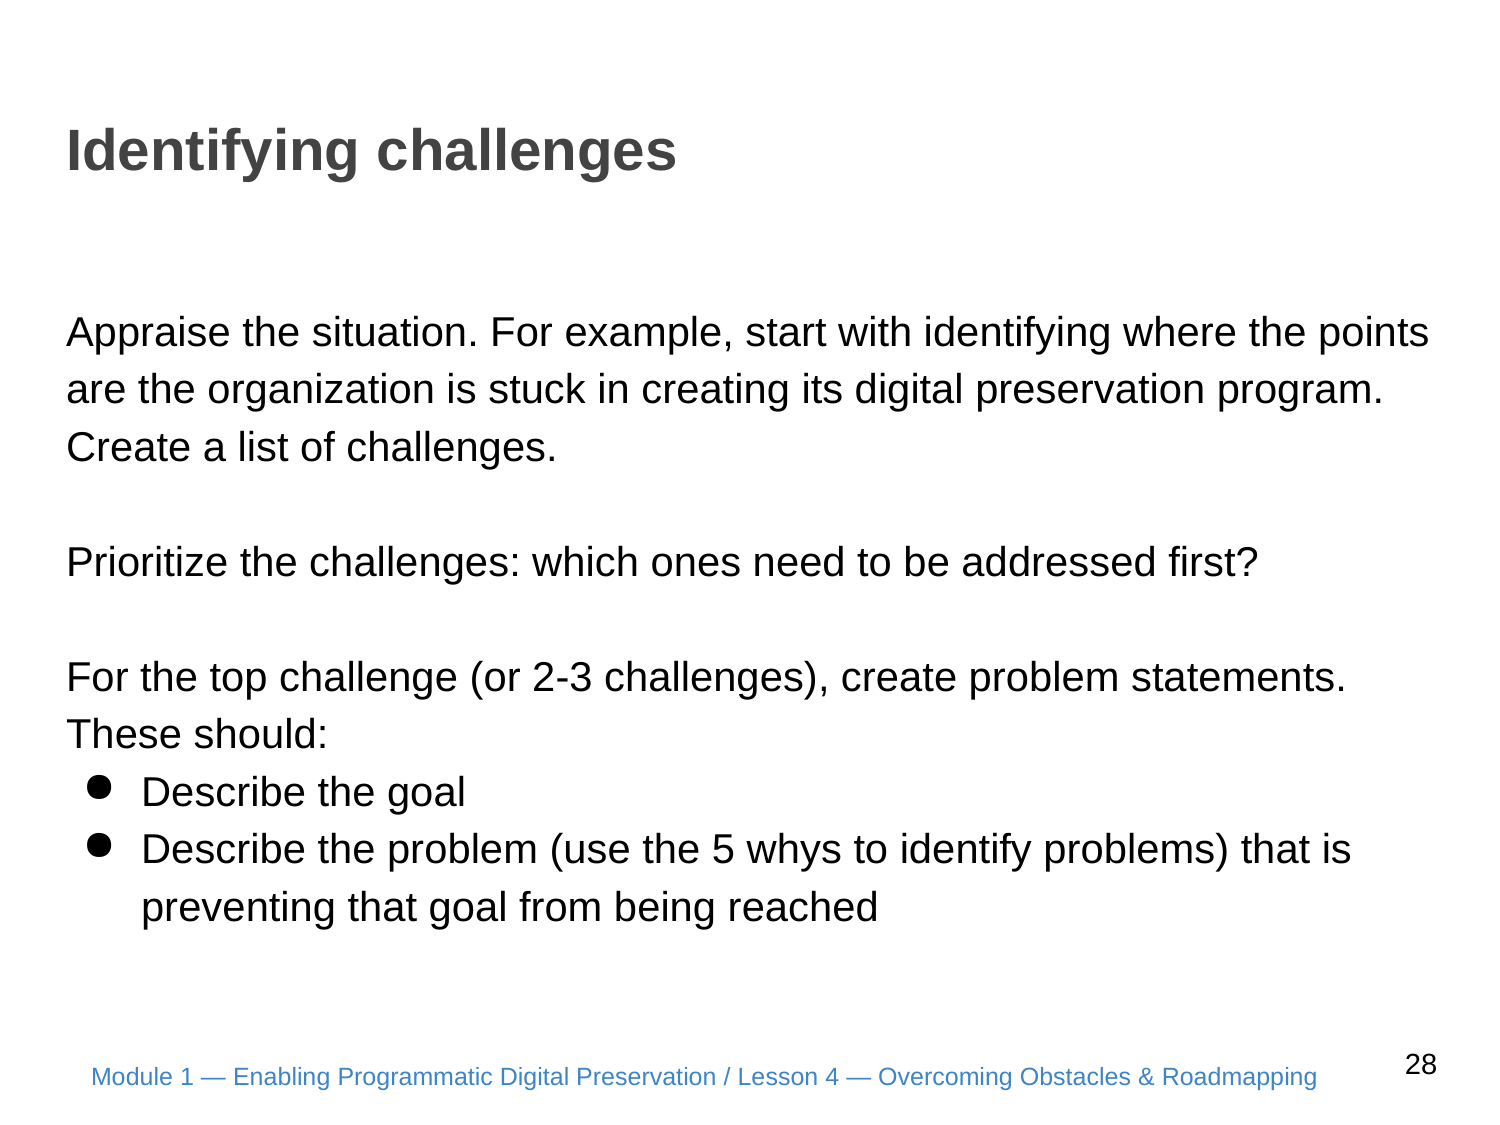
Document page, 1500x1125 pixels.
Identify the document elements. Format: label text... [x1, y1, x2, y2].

slide_number 28 [1389, 1019, 1480, 1106]
title Identifying challenges [51, 97, 1449, 223]
text_box Module 1 — Enabling Programmatic Digital Preservation / Lesson 4 — Overcoming Obstacles & Roadmapping [76, 1044, 1433, 1105]
list Appraise the situation. For example, start with identifying where the points are the organization is stuck in creating its digital preservation program. Create a list of challenges. Prioritize the challenges: which ones need to be addressed first? For the top challenge (or 2-3 challenges), create problem statements. These should: Describe the goal Describe the problem (use the 5 whys to identify problems) that is preventing that goal from being reached [51, 282, 1449, 1000]
